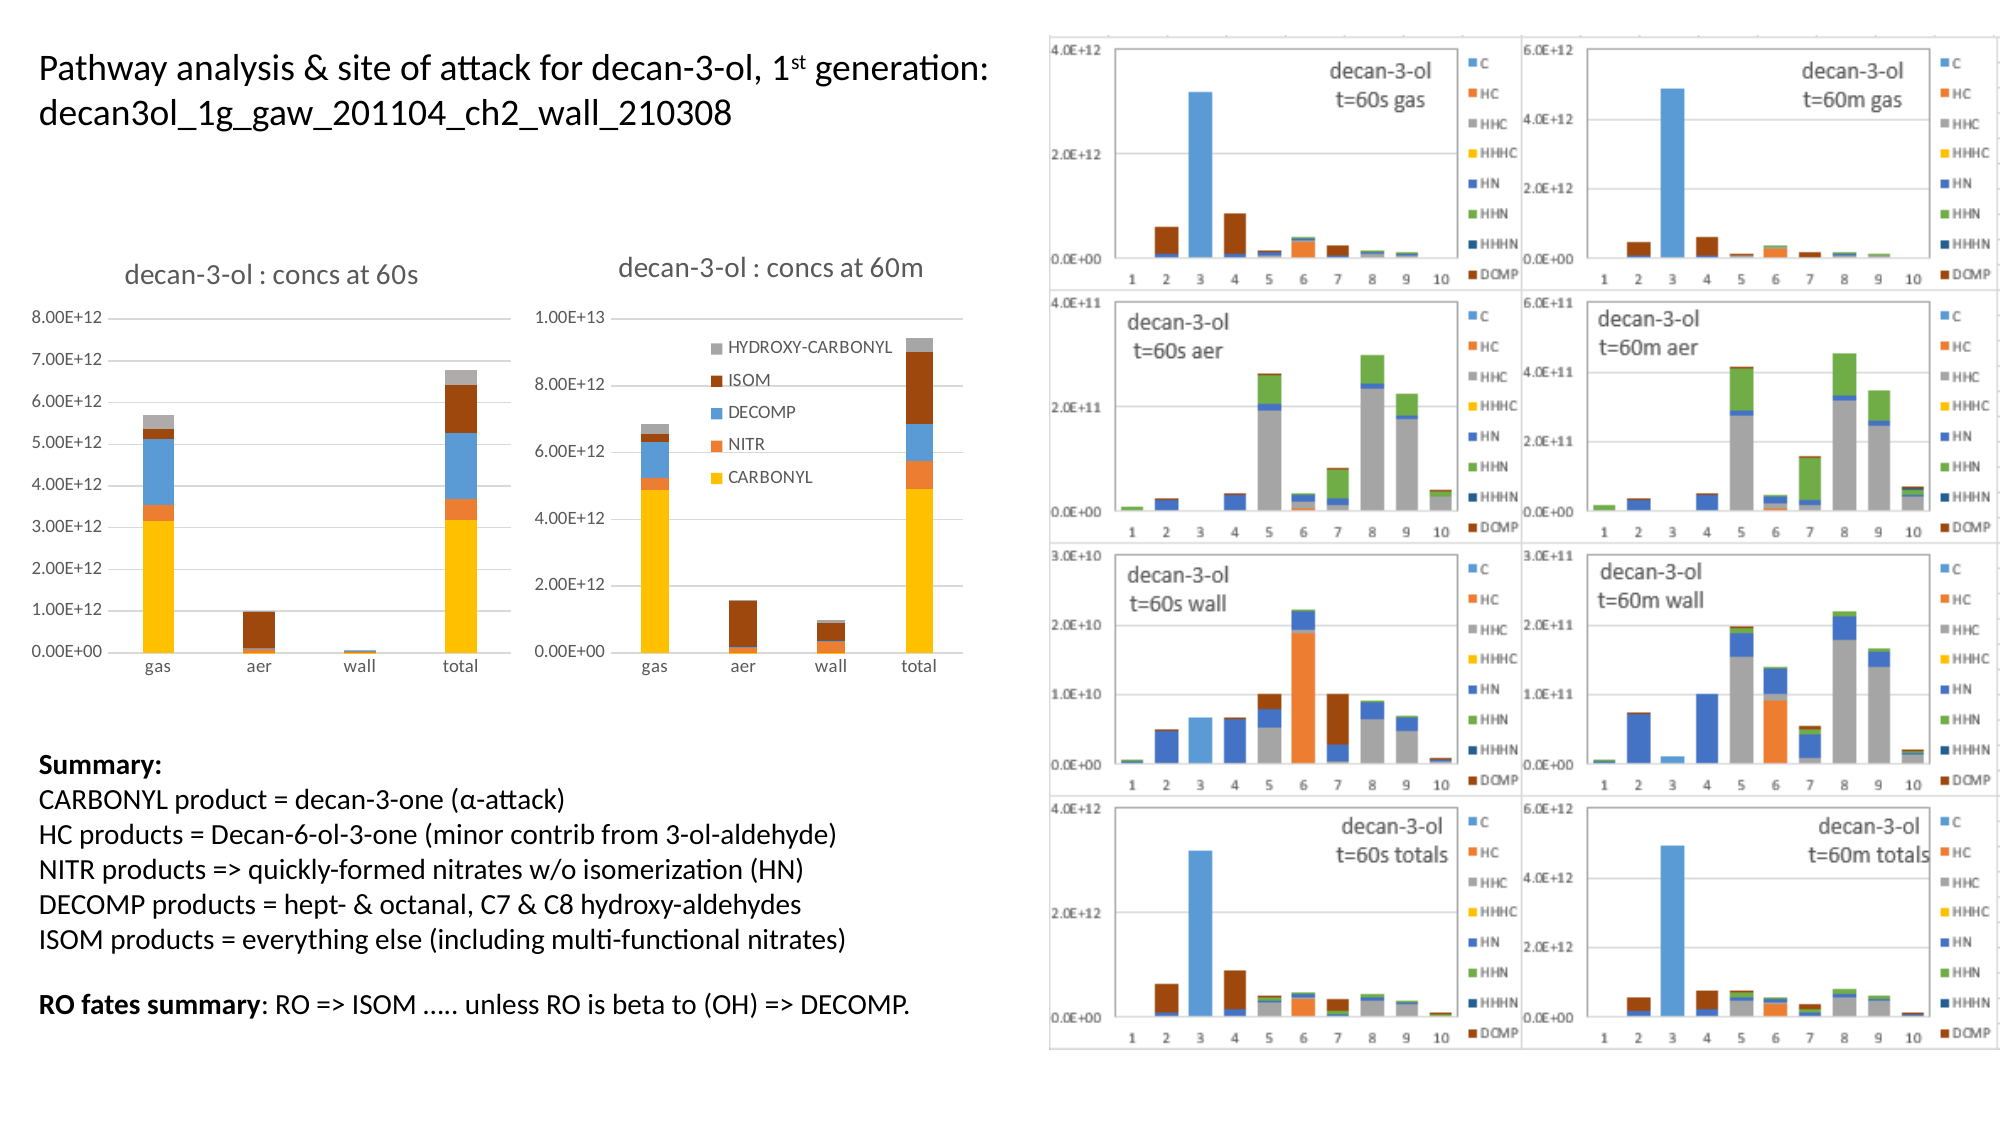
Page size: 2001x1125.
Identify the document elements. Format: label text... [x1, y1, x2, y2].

text_box Pathway analysis & site of attack for decan-3-ol, 1st generation: decan3ol_1g_gaw_201104_ch2_wall_210308 [24, 35, 1049, 141]
text_box RO fates summary: RO => ISOM ….. unless RO is beta to (OH) => DECOMP. [24, 977, 1049, 1028]
text_box Summary: CARBONYL product = decan-3-one (α-attack) HC products = Decan-6-ol-3-one (minor contrib from 3-ol-aldehyde) NITR products => quickly-formed nitrates w/o isomerization (HN) DECOMP products = hept- & octanal, C7 & C8 hydroxy-aldehydes ISOM products = everything else (including multi-functional nitrates) [24, 737, 1049, 963]
chart [21, 236, 1049, 687]
picture [1049, 35, 2000, 1050]
